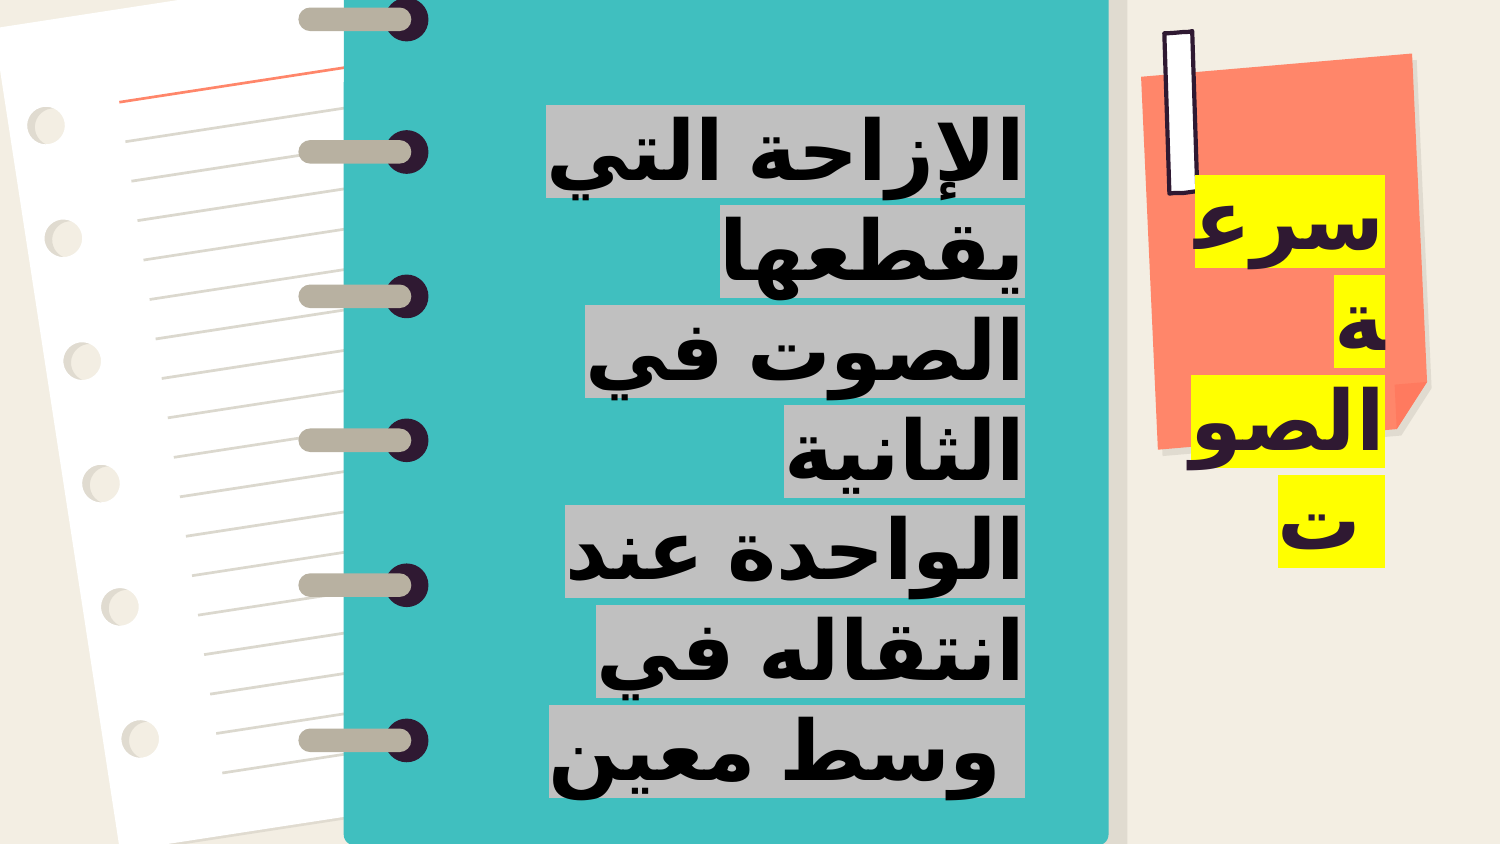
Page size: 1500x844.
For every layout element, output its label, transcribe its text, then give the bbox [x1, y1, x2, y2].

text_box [298, 0, 1128, 844]
text_box سرعة الصوت [1142, 465, 1400, 574]
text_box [52, 0, 293, 800]
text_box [1140, 30, 1432, 457]
